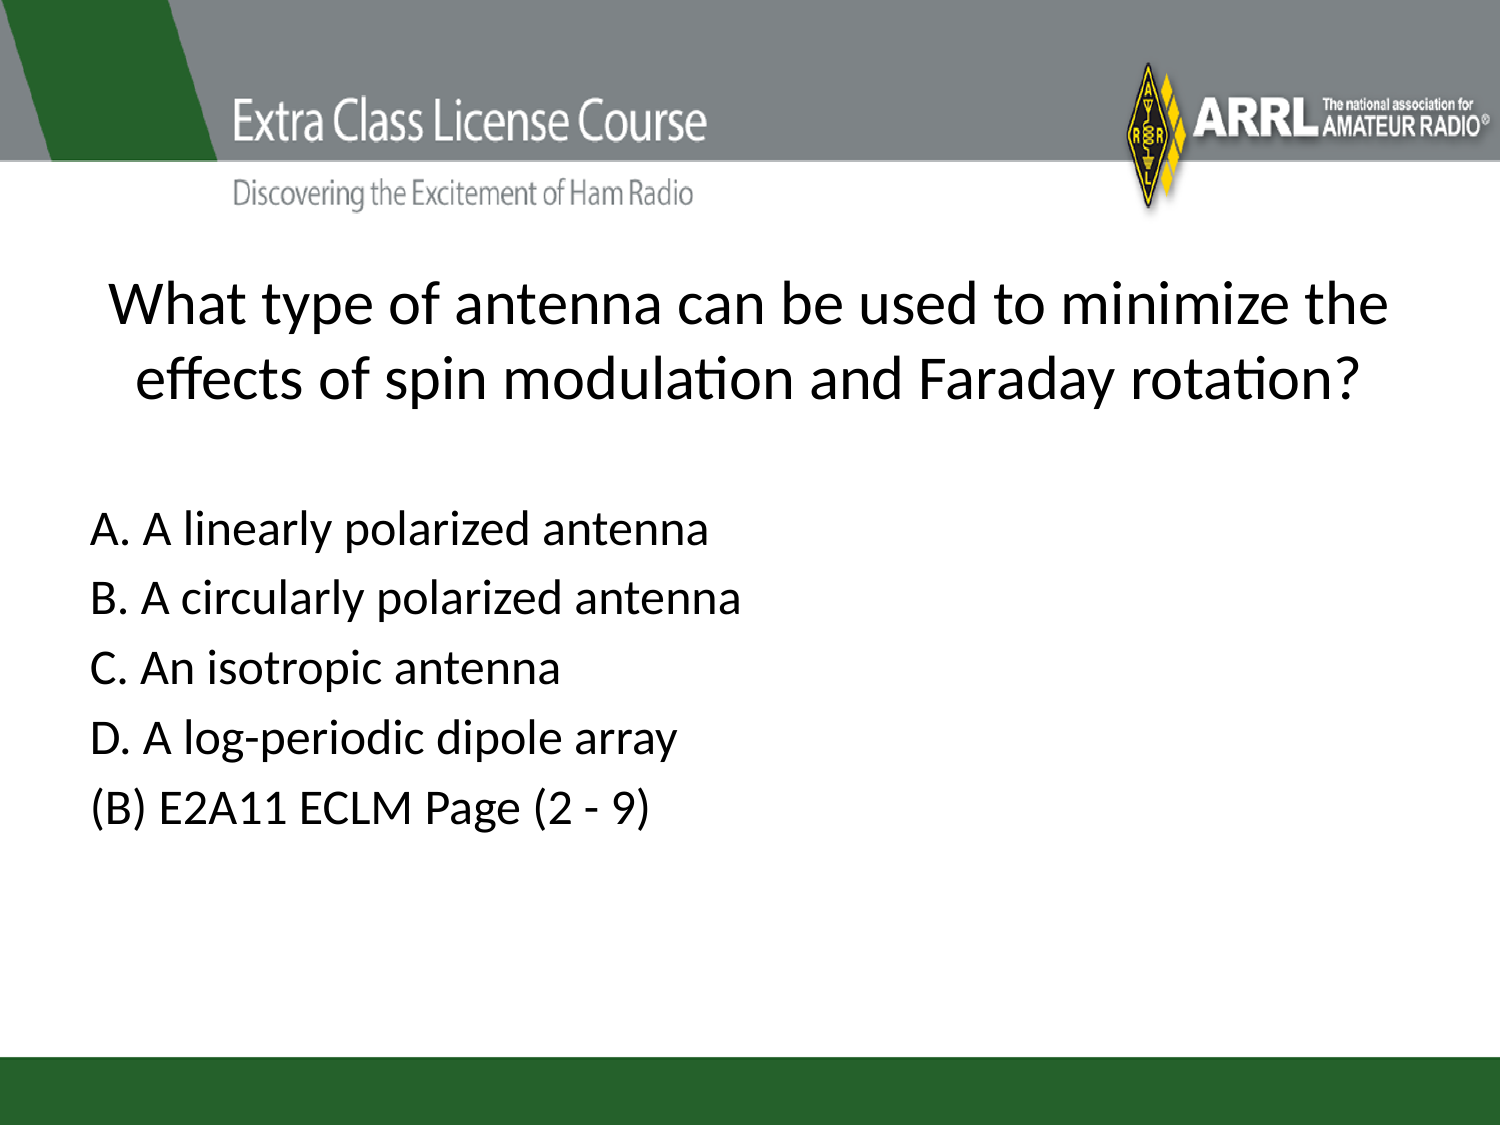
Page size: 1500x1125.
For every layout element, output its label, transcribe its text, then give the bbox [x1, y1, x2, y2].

picture [0, 0, 1500, 1125]
list A. A linearly polarized antenna B. A circularly polarized antenna C. An isotropic antenna D. A log-periodic dipole array (B) E2A11 ECLM Page (2 - 9) [75, 487, 1425, 1005]
title What type of antenna can be used to minimize the effects of spin modulation and Faraday rotation? [75, 254, 1425, 435]
